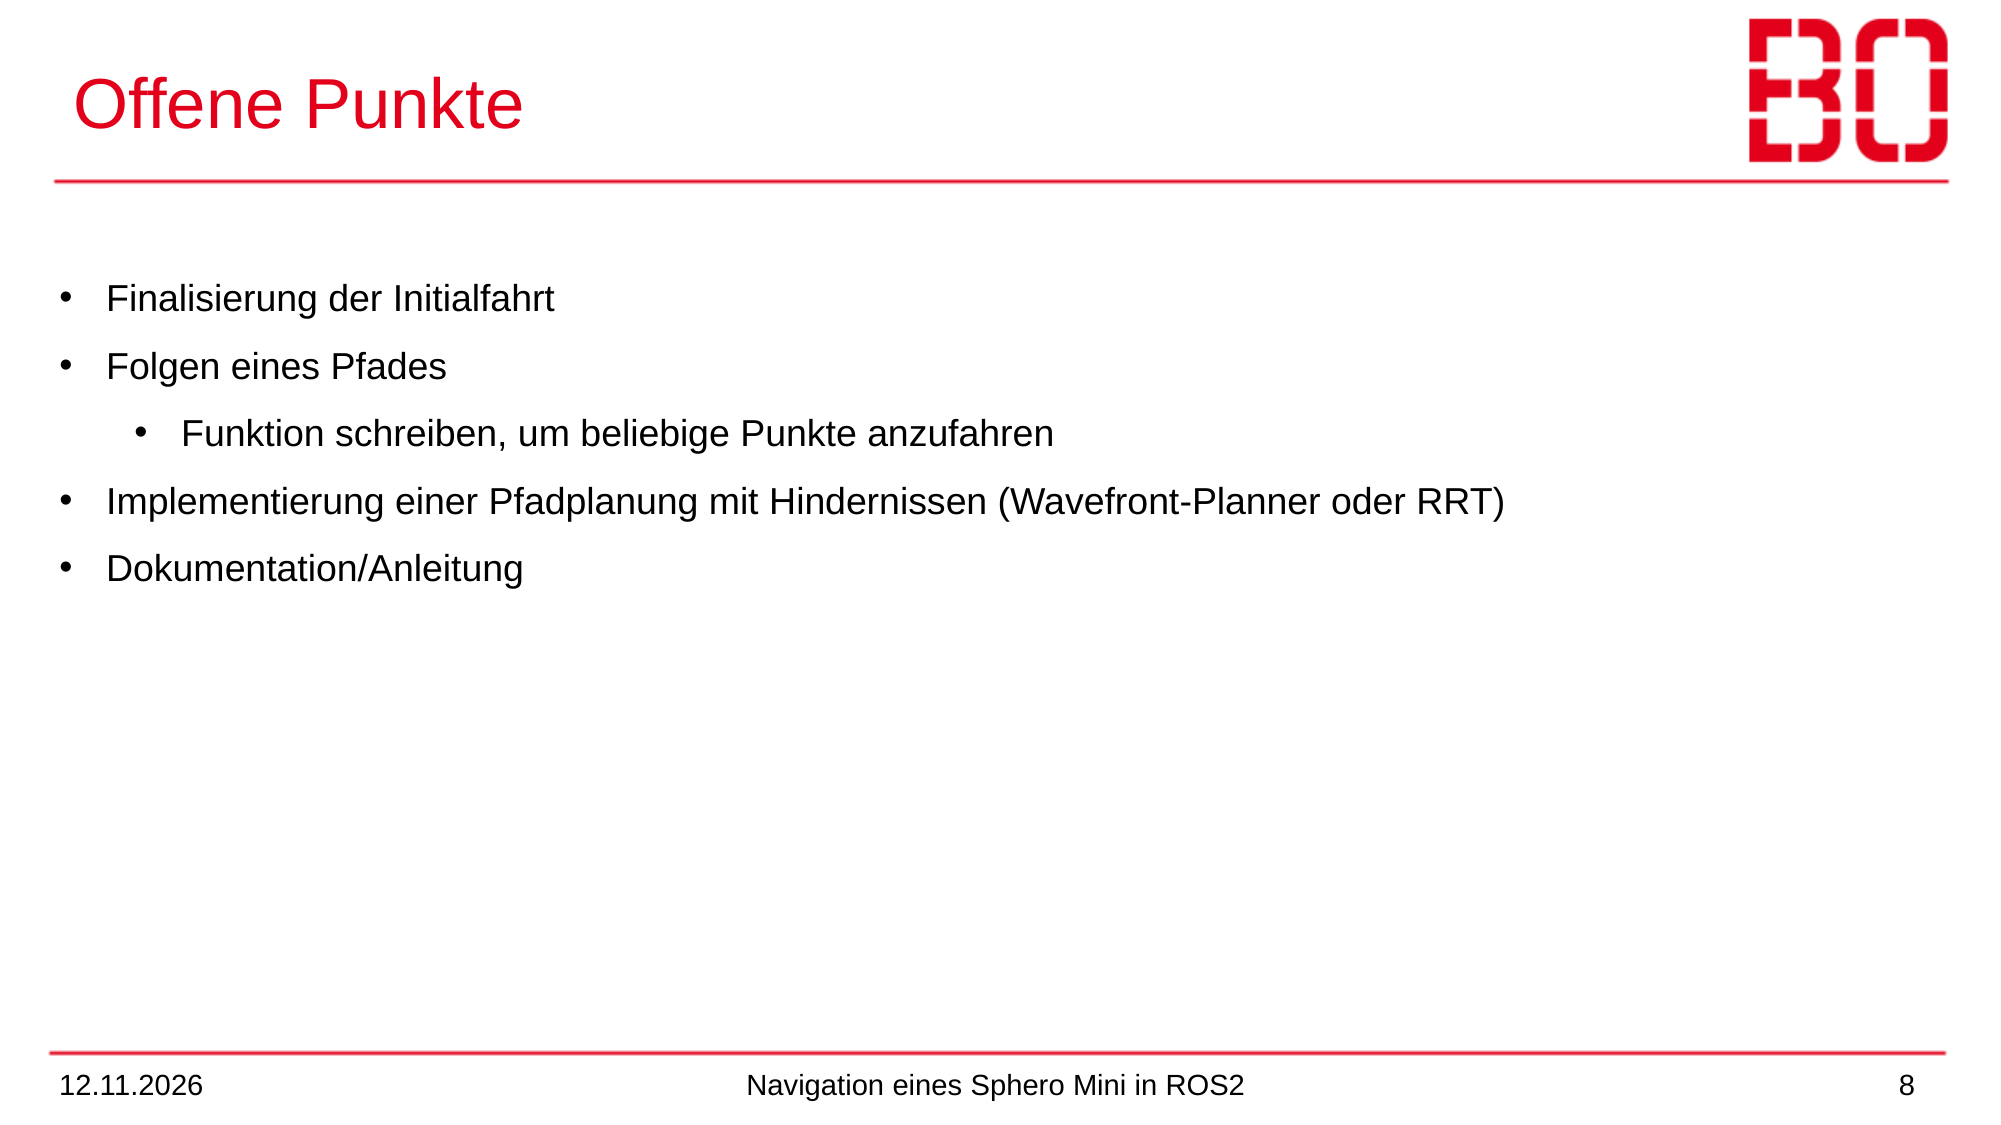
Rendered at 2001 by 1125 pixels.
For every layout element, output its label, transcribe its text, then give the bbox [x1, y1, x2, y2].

text_box 8 [1884, 1059, 1956, 1109]
text_box Navigation eines Sphero Mini in ROS2 [694, 1059, 1306, 1109]
picture [13, 0, 1987, 189]
text_box Finalisierung der Initialfahrt Folgen eines Pfades Funktion schreiben, um beliebige Punkte anzufahren Implementierung einer Pfadplanung mit Hindernissen (Wavefront-Planner oder RRT) Dokumentation/Anleitung [44, 244, 1942, 597]
text_box 09.05.2023 [44, 1059, 228, 1109]
picture [44, 1041, 1956, 1059]
